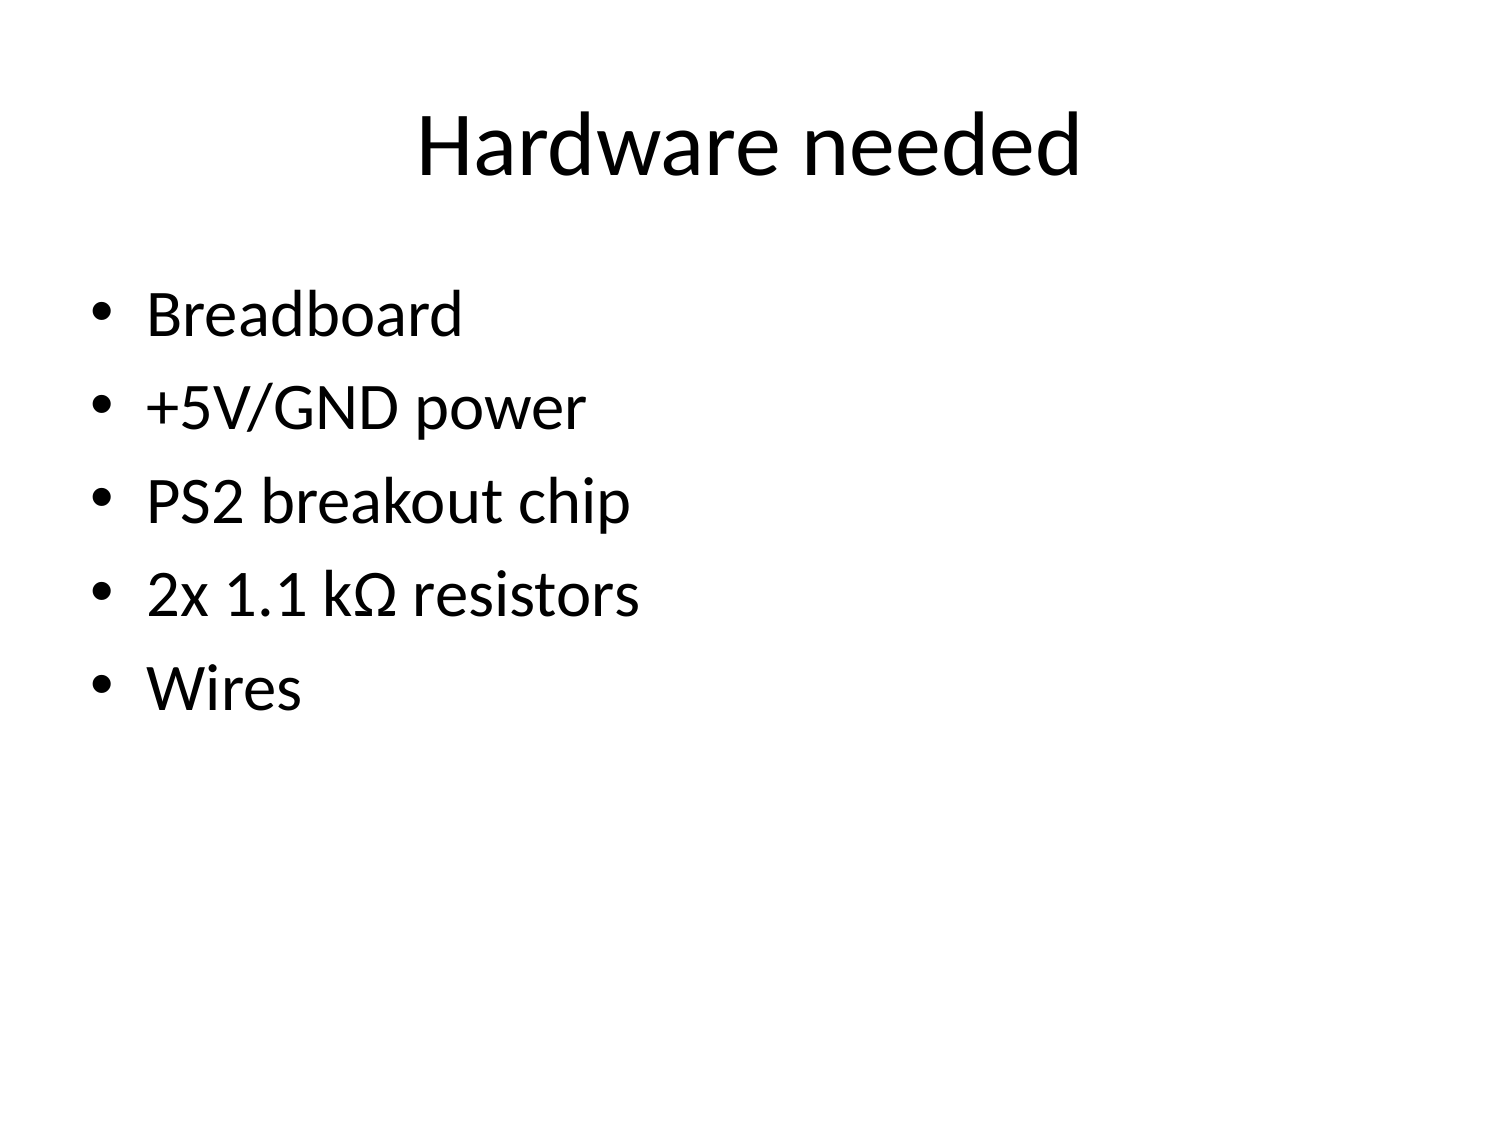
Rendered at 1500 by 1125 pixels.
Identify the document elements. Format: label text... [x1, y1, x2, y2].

list Breadboard +5V/GND power PS2 breakout chip 2x 1.1 kΩ resistors Wires [75, 262, 1425, 1005]
title Hardware needed [75, 45, 1425, 233]
